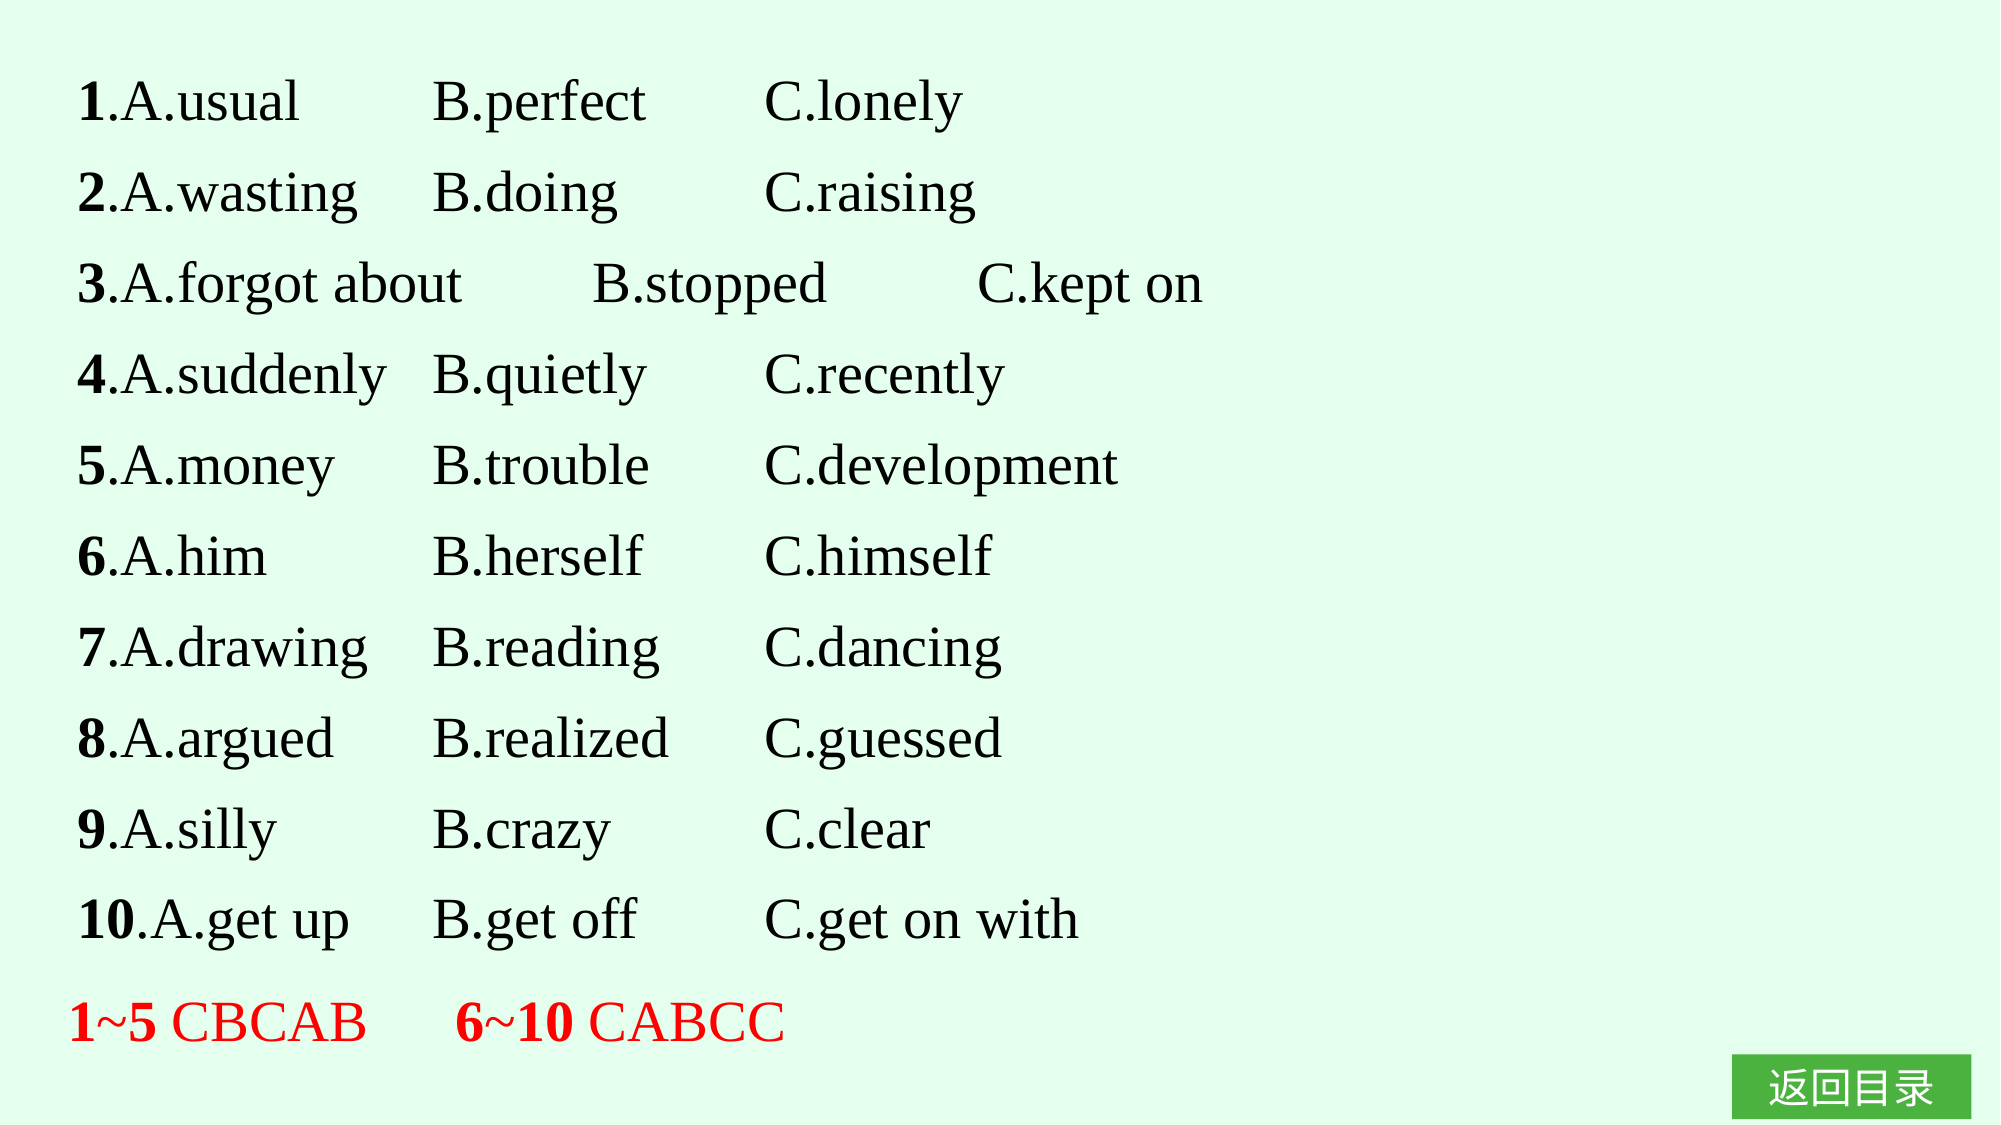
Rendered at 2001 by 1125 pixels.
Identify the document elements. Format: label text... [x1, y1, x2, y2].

text_box 1~5 CBCAB 6~10 CABCC [52, 954, 816, 1061]
text_box 1.A.usual B.perfect C.lonely 2.A.wasting B.doing C.raising 3.A.forgot about B.stopped C.kept on 4.A.suddenly B.quietly C.recently 5.A.money B.trouble C.development 6.A.him B.herself C.himself 7.A.drawing B.reading C.dancing 8.A.argued B.realized C.guessed 9.A.silly B.crazy C.clear 10.A.get up B.get off C.get on with [62, 33, 1938, 958]
